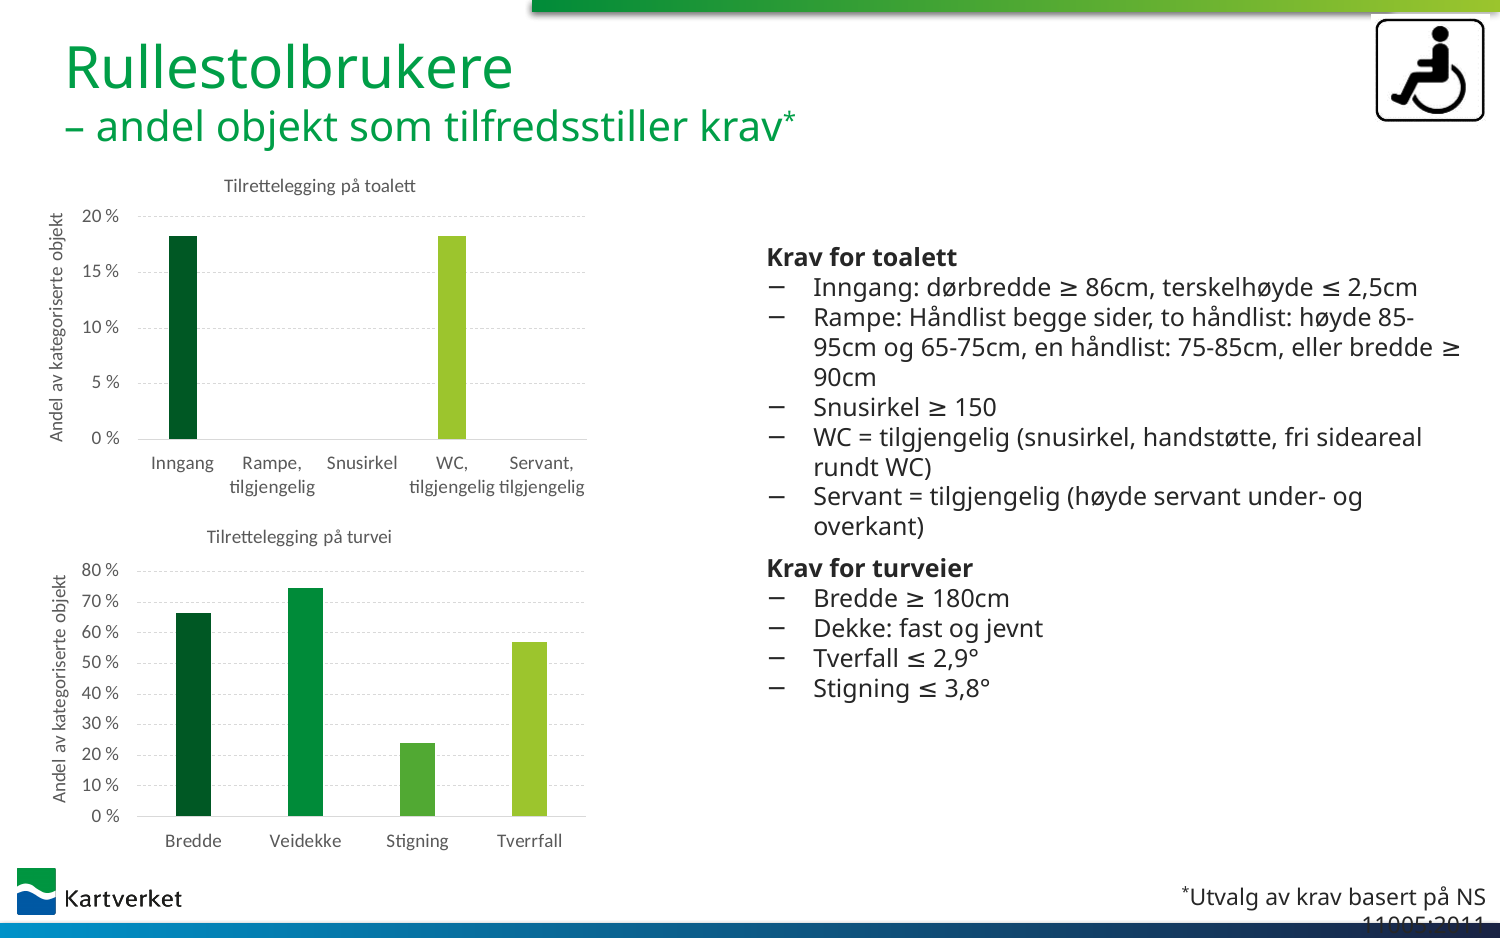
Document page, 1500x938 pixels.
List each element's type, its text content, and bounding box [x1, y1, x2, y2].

picture [41, 166, 598, 505]
text_box Rullestolbrukere – andel objekt som tilfredsstiller krav* [49, 14, 1431, 158]
picture [41, 520, 597, 859]
picture [1371, 13, 1491, 127]
text_box Krav for toalett Inngang: dørbredde ≥ 86cm, terskelhøyde ≤ 2,5cm Rampe: Håndlist begge sider, to håndlist: høyde 85-95cm og 65-75cm, en håndlist: 75-85cm, eller bredde ≥ 90cm Snusirkel ≥ 150 WC = tilgjengelig (snusirkel, handstøtte, fri sideareal rundt WC) Servant = tilgjengelig (høyde servant under- og overkant) [751, 234, 1483, 545]
text_box *Utvalg av krav basert på NS 11005:2011 [1068, 873, 1500, 938]
text_box Krav for turveier Bredde ≥ 180cm Dekke: fast og jevnt Tverfall ≤ 2,9° Stigning ≤ 3,8° [751, 545, 1483, 710]
